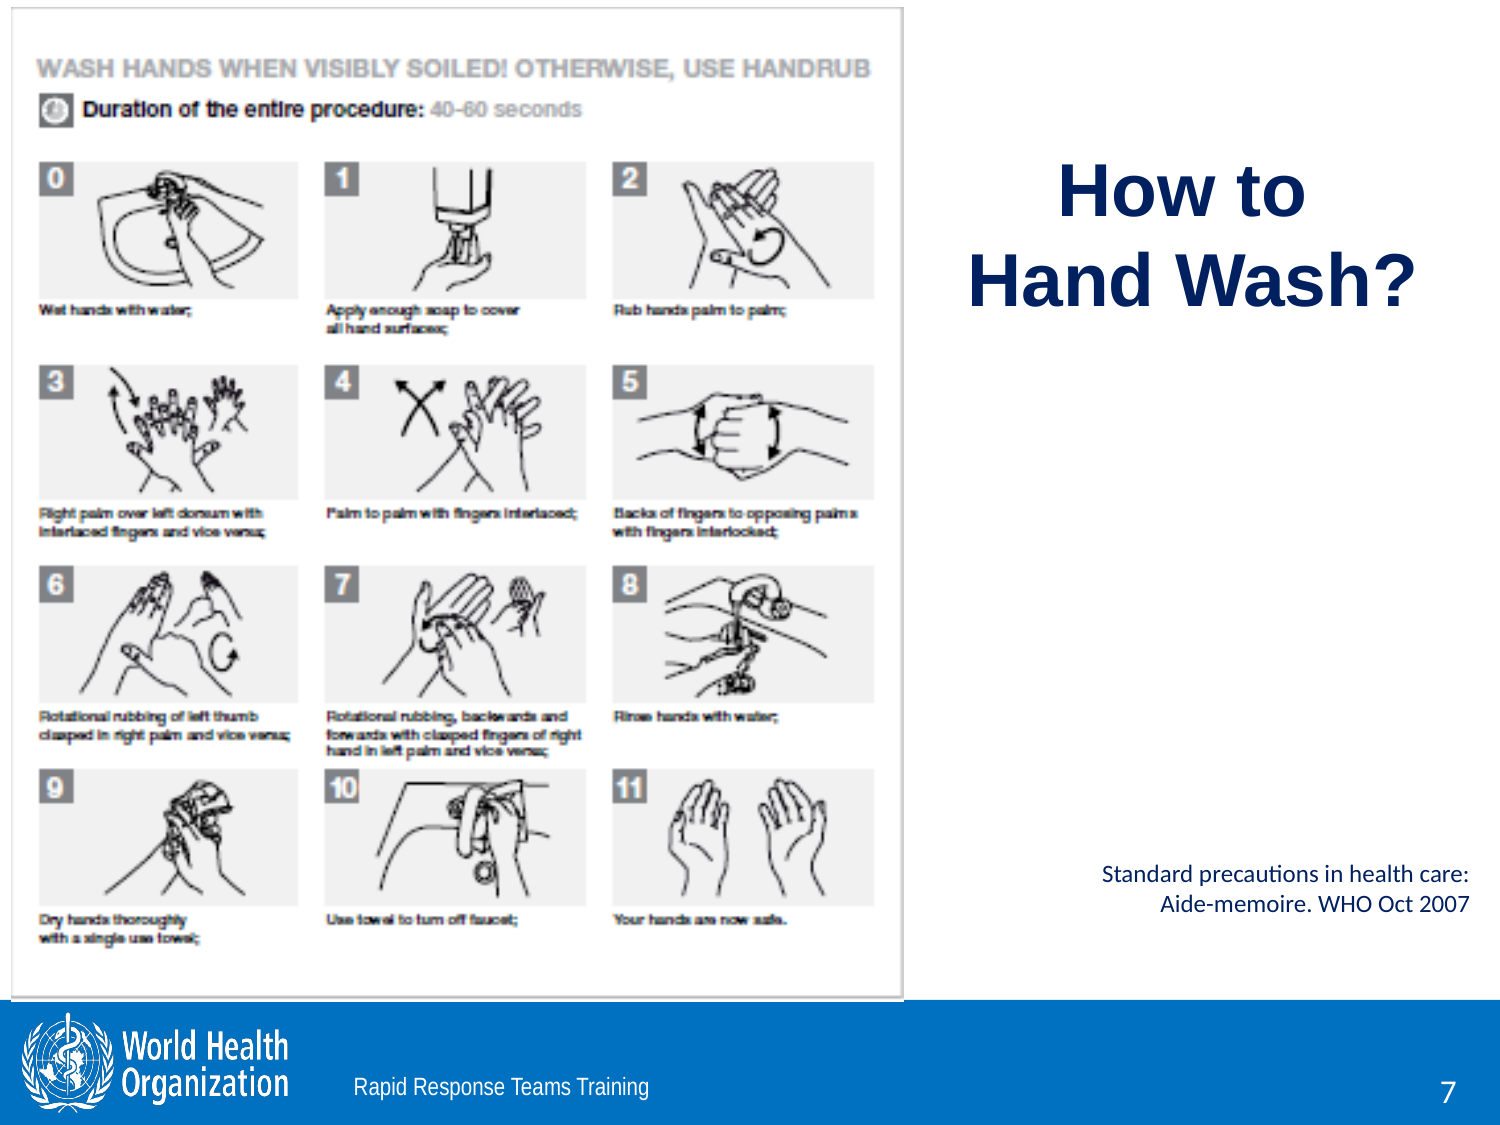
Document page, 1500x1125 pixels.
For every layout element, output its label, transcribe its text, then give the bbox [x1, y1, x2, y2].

text_box Standard precautions in health care: Aide-memoire. WHO Oct 2007 http://www.who.int/csr/resources/publications/EPR_AM2_E7.pdf. [1057, 857, 1471, 978]
picture [11, 7, 904, 1003]
title How to Hand Wash? [938, 137, 1447, 325]
picture [21, 1012, 288, 1113]
